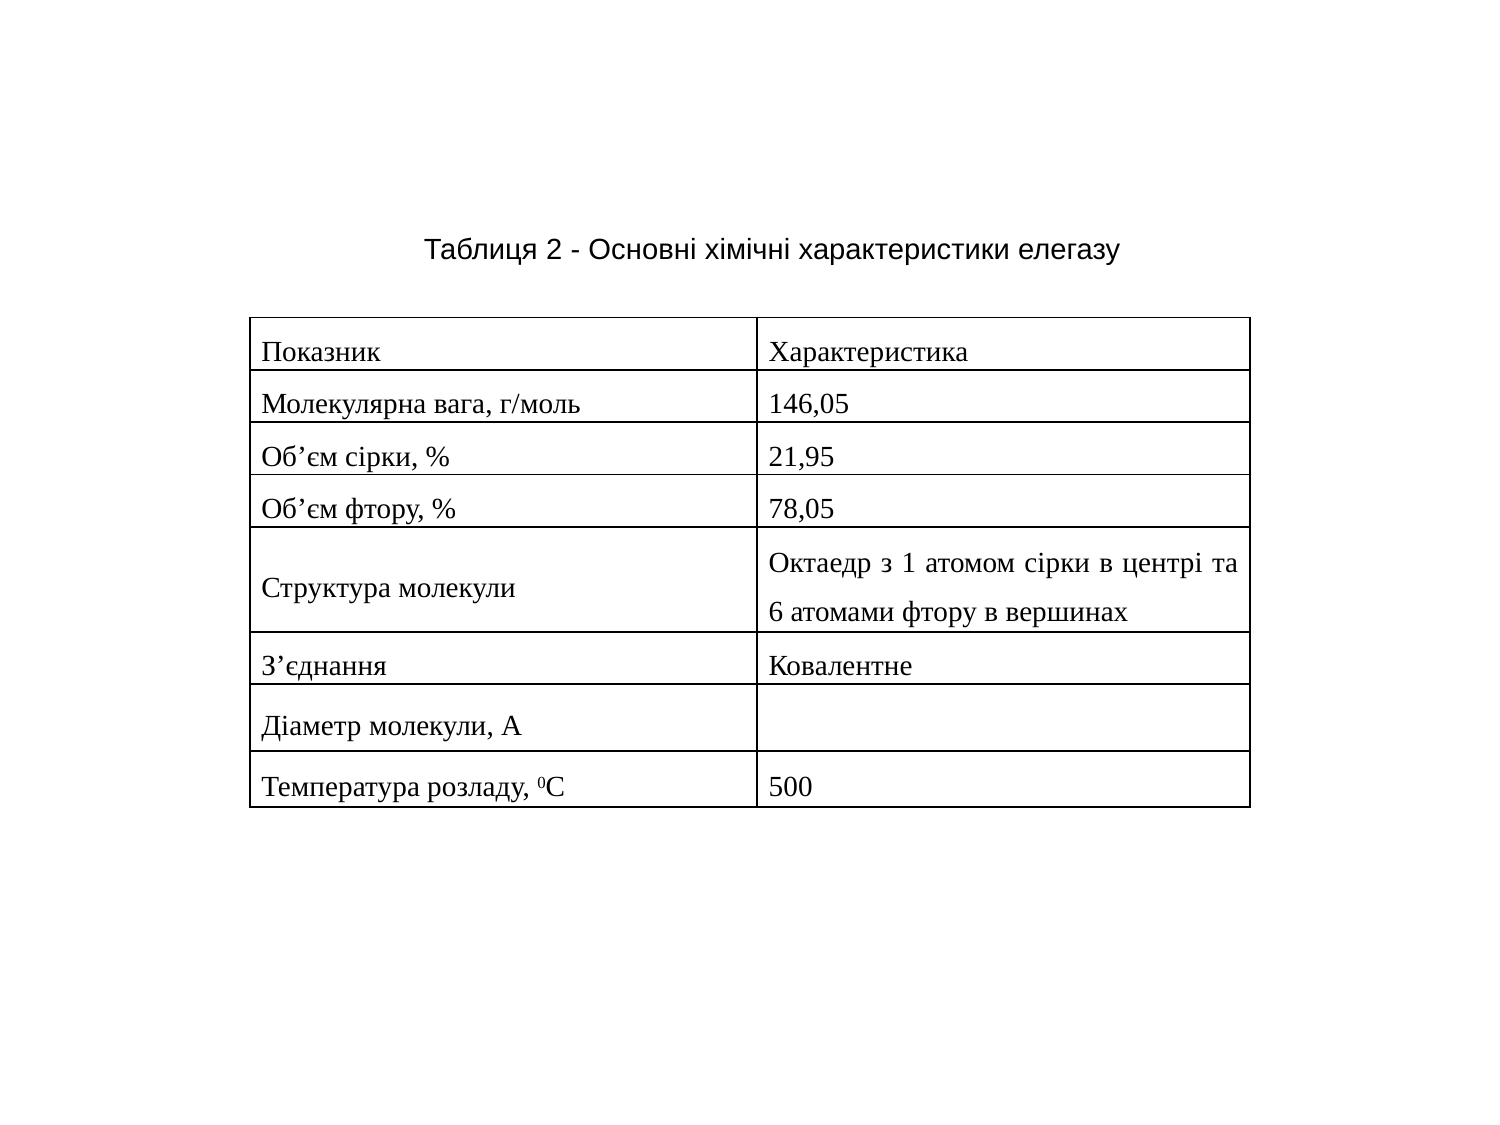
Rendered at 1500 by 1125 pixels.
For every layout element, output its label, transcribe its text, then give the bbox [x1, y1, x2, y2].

table_cell 146,05 [758, 371, 1249, 421]
table_cell Об’єм фтору, % [251, 475, 756, 526]
table_cell Октаедр з 1 атомом сірки в центрі та 6 атомами фтору в вершинах [758, 528, 1249, 631]
table_header Характеристика [758, 318, 1249, 369]
table_cell Ковалентне [758, 633, 1249, 683]
table_cell Молекулярна вага, г/моль [251, 371, 756, 421]
table_cell 78,05 [758, 475, 1249, 526]
text_box Таблиця 2 - Основні хімічні характеристики елегазу [400, 223, 1137, 273]
table_cell 21,95 [758, 423, 1249, 474]
table_cell [758, 685, 1249, 750]
table_cell 500 [758, 752, 1249, 806]
table_cell Об’єм сірки, % [251, 423, 756, 474]
table_header Показник [251, 318, 756, 369]
table_cell З’єднання [251, 633, 756, 683]
table_cell Температура розладу, 0С [251, 752, 756, 806]
table_cell Діаметр молекули, А [251, 685, 756, 750]
table_cell Структура молекули [251, 528, 756, 631]
